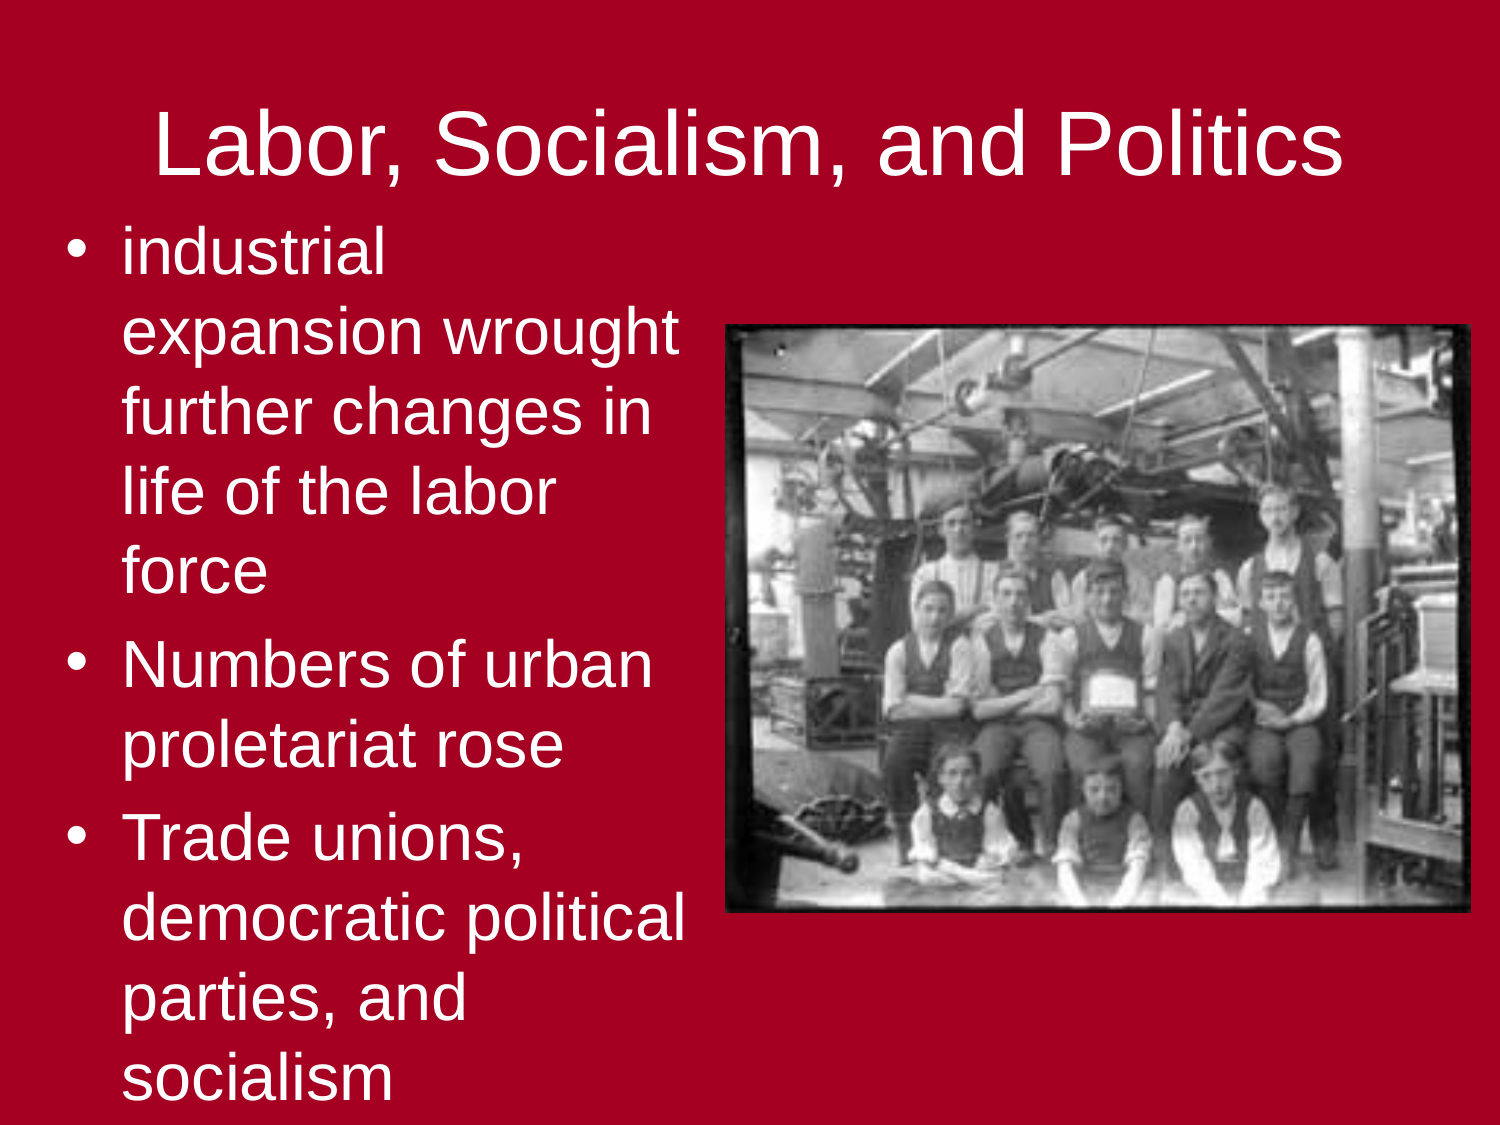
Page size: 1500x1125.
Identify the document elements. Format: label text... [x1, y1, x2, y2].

list industrial expansion wrought further changes in life of the labor force Numbers of urban proletariat rose Trade unions, democratic political parties, and socialism [50, 200, 725, 968]
picture [724, 324, 1471, 913]
title Labor, Socialism, and Politics [75, 45, 1425, 233]
